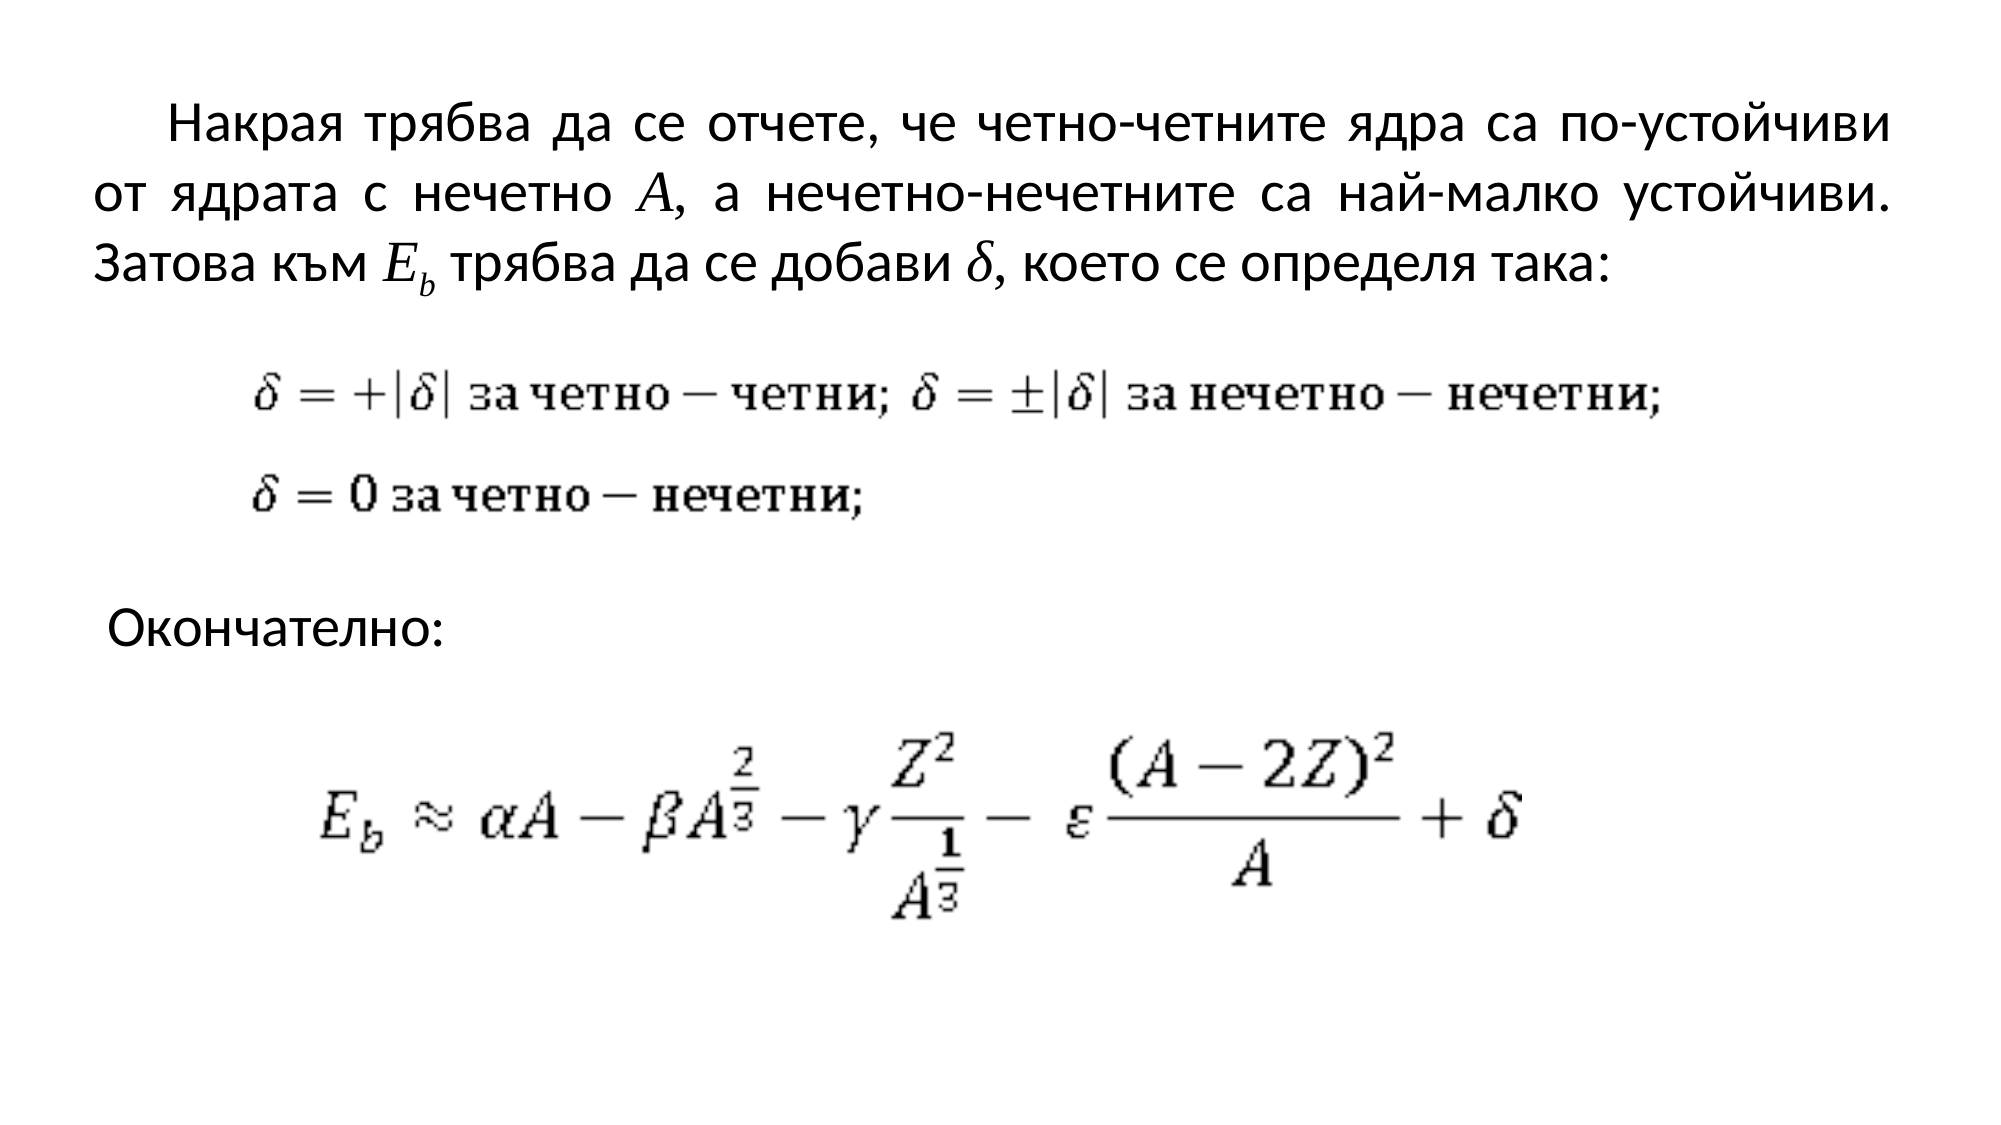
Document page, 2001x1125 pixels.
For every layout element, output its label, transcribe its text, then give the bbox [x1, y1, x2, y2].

picture [253, 362, 1662, 431]
picture [318, 726, 1522, 935]
text_box Накрая трябва да се отчете, че четно-четните ядра са по-устойчиви от ядрата с нечетно А, а нечетно-нечетните са най-малко устойчиви. Затова към Eb трябва да се добави δ, което се определя така: [79, 75, 1908, 311]
picture [229, 464, 864, 532]
text_box Окончателно: [92, 575, 462, 665]
